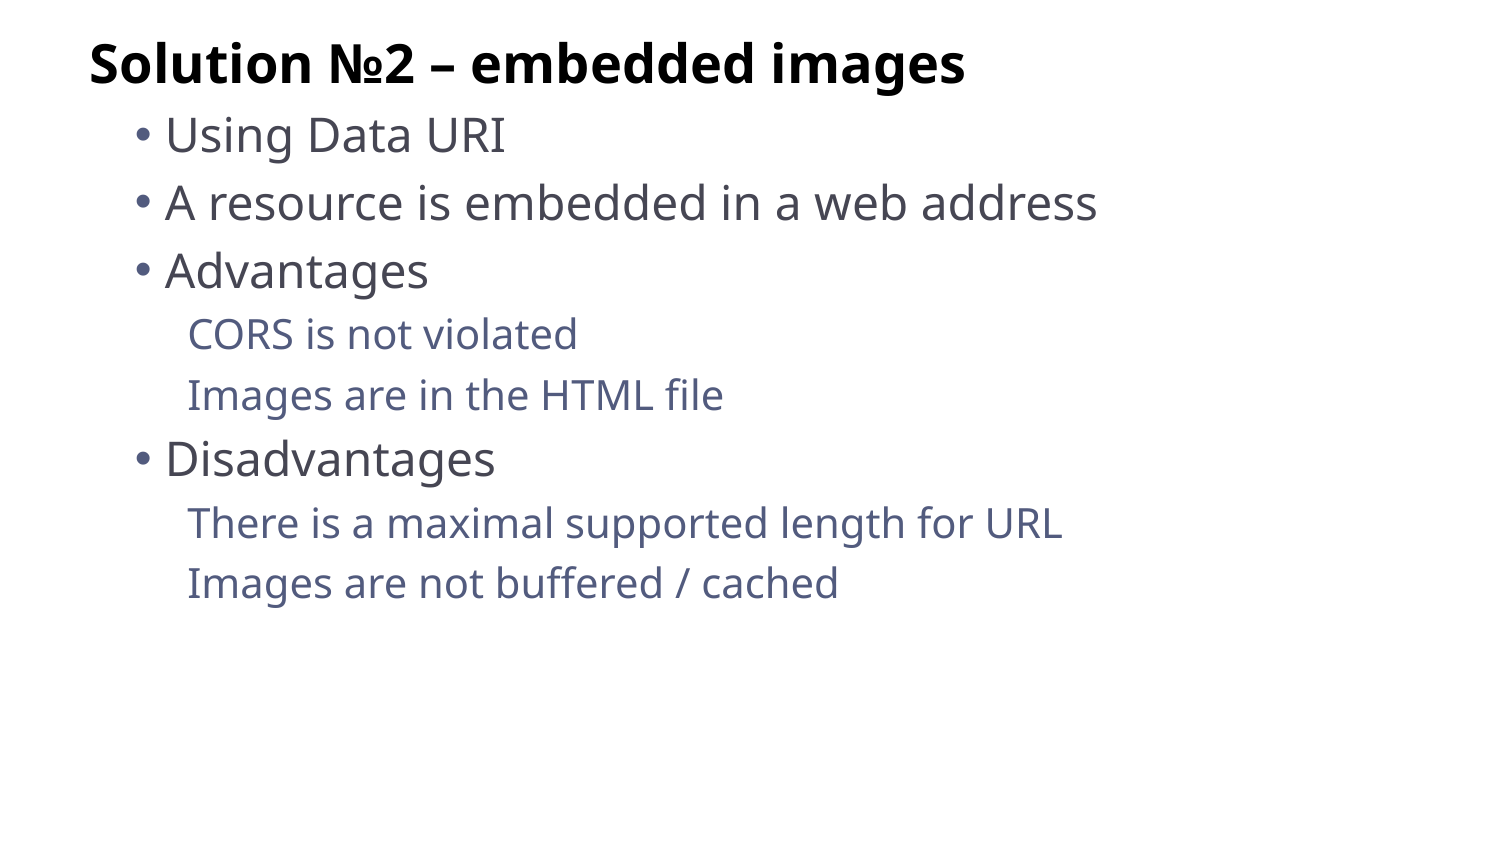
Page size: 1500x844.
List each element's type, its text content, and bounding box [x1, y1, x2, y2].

list Solution №2 – embedded images Using Data URI A resource is embedded in a web address Advantages CORS is not violated Images are in the HTML file Disadvantages There is a maximal supported length for URL Images are not buffered / cached [75, 21, 1475, 835]
